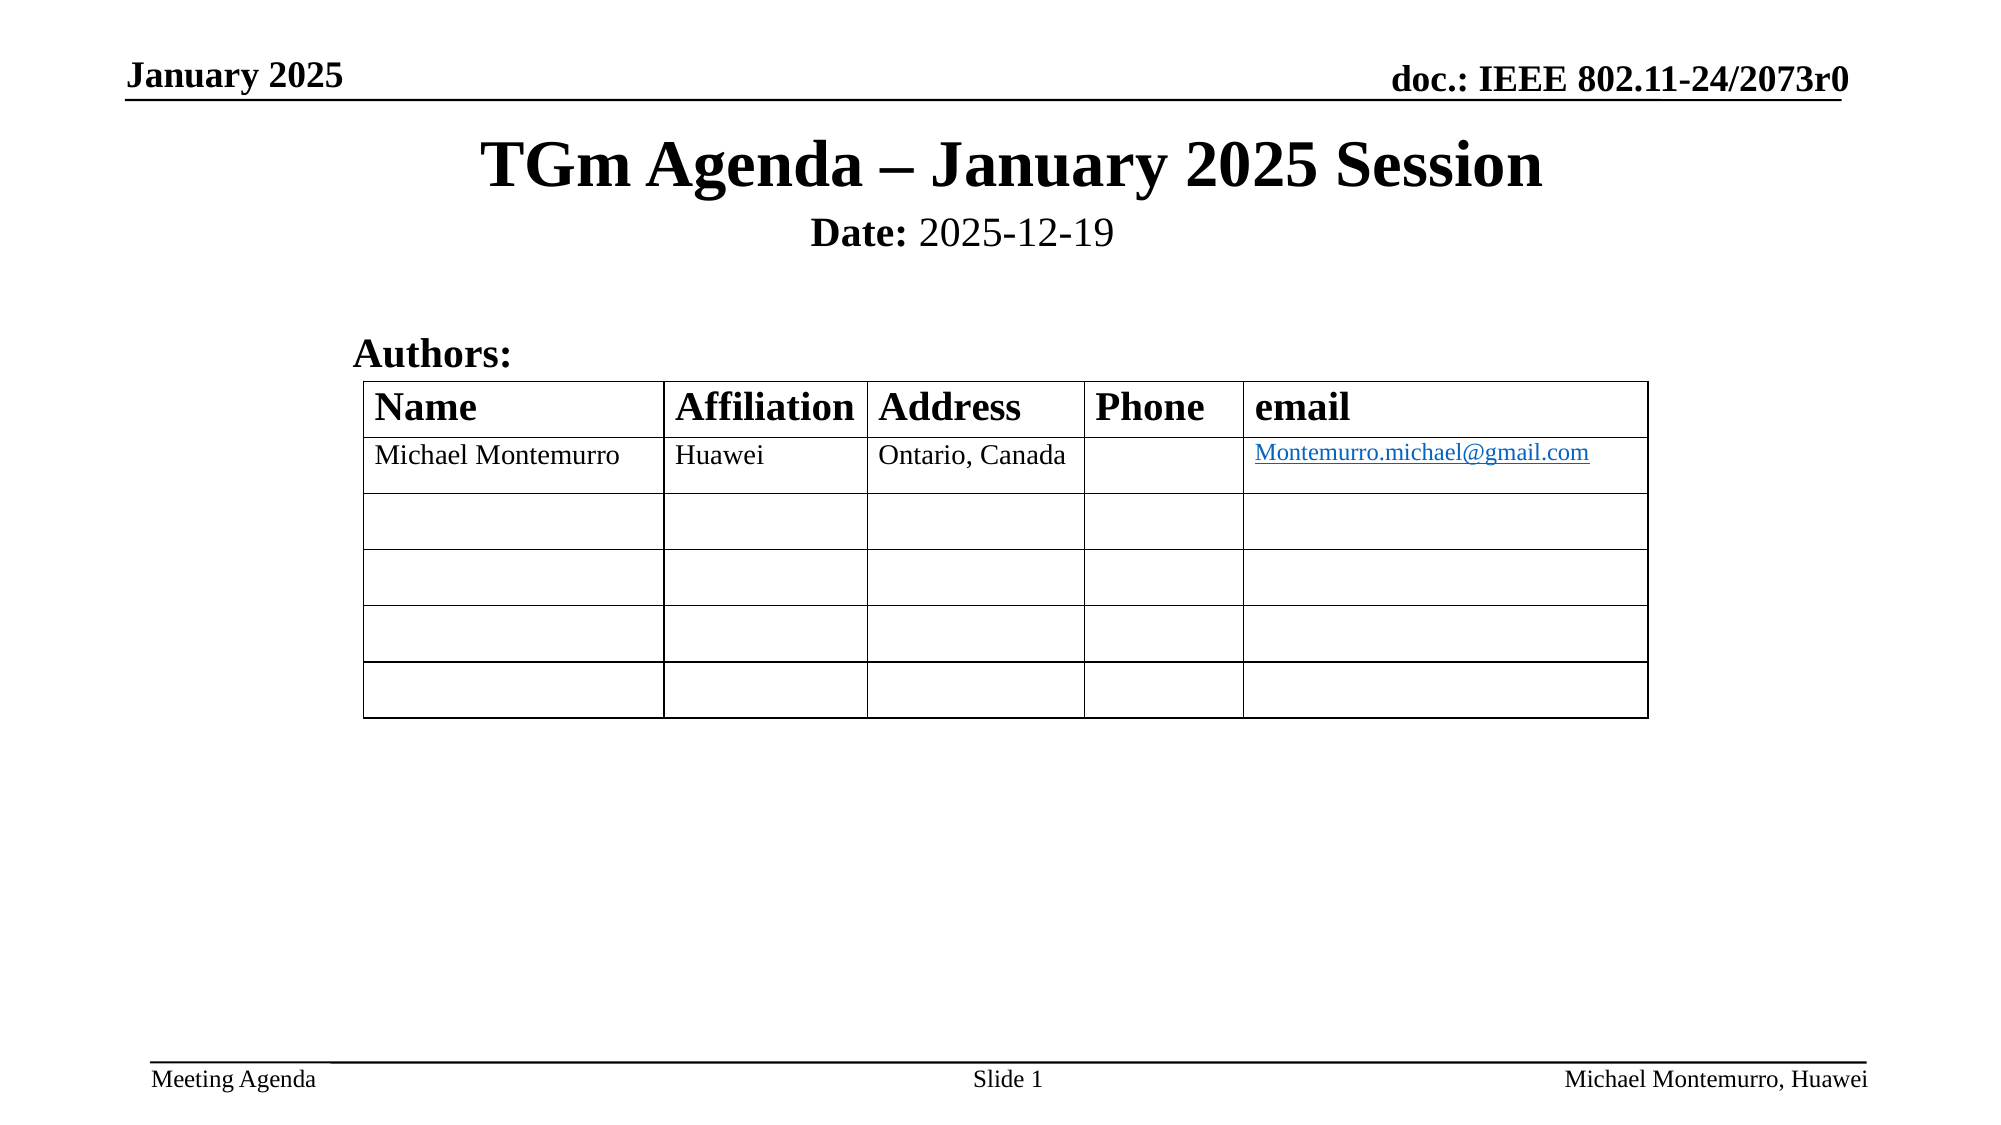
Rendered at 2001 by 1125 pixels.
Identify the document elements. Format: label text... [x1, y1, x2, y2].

slide_number Slide 1 [972, 1061, 1045, 1093]
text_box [347, 380, 1677, 792]
footer Michael Montemurro, Huawei [1266, 1061, 1869, 1093]
text_box Authors: [337, 318, 575, 381]
text_box TGm Agenda – January 2025 Session [362, 112, 1663, 288]
text_box Date: 2025-12-19 [325, 203, 1601, 267]
